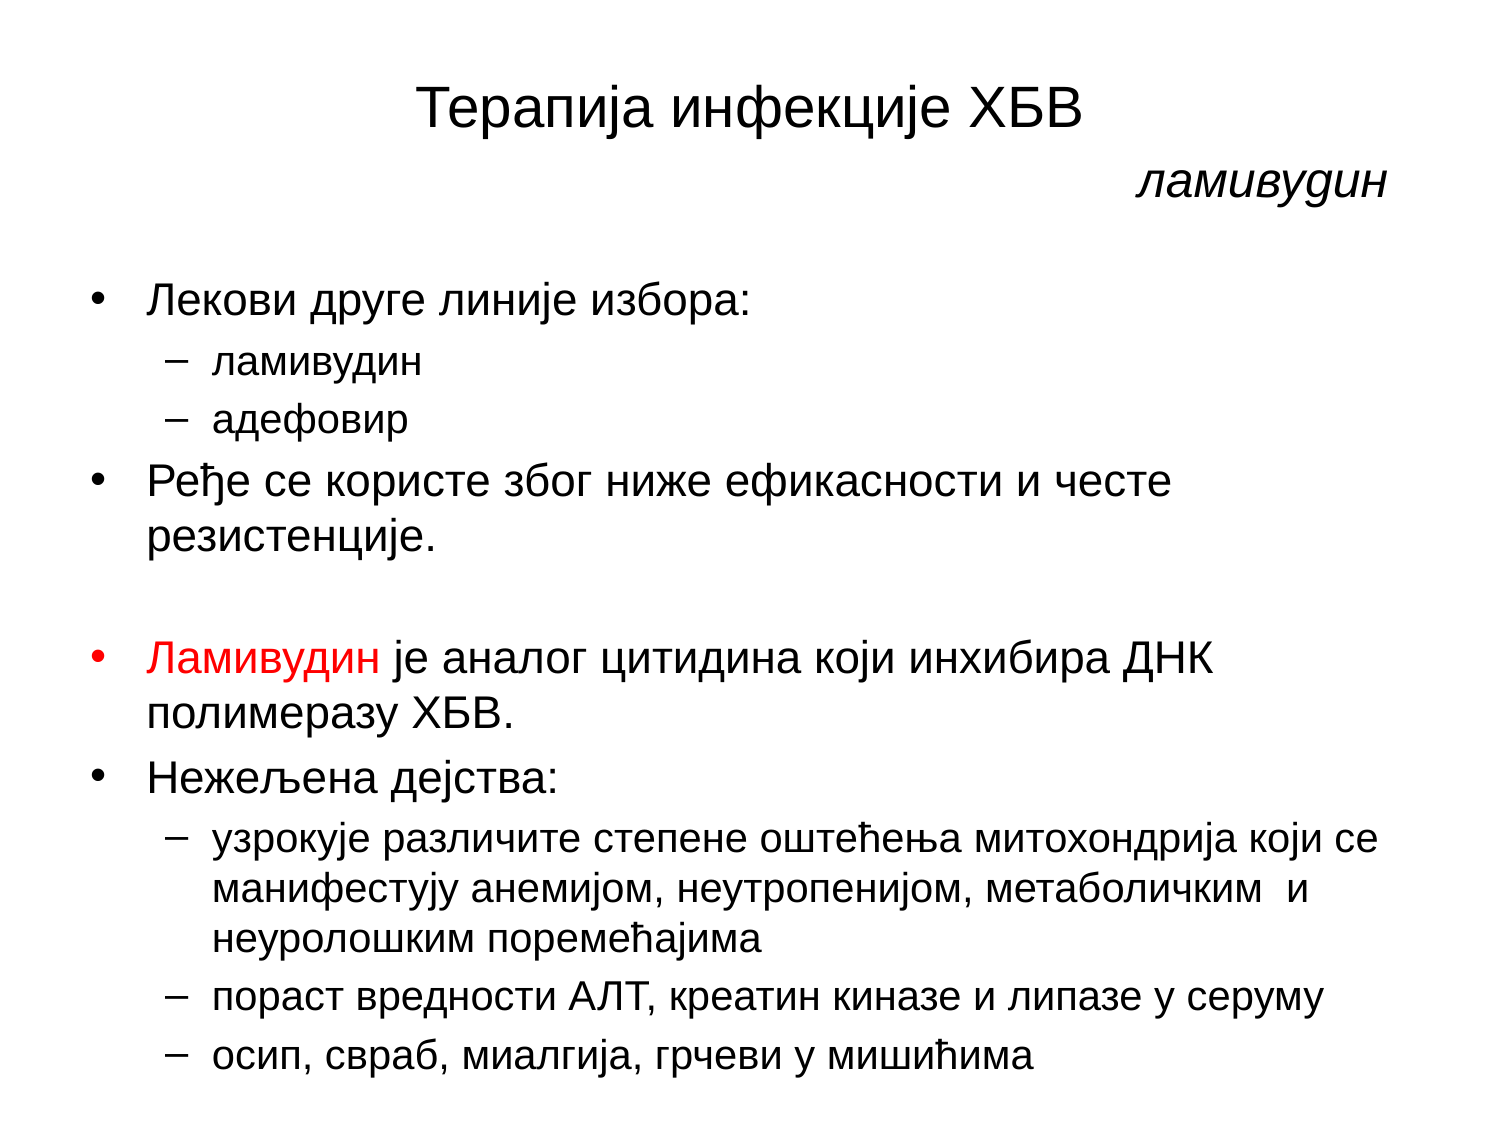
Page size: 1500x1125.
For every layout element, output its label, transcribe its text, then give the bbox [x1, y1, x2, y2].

title Терапија инфекције ХБВ ламивудин [75, 45, 1425, 233]
list Лекови друге линије избора: ламивудин адефовир Ређе се користе због ниже ефикасности и честе резистенције. Ламивудин је аналог цитидина који инхибира ДНК полимеразу ХБВ. Нежељена дејства: узрокује различите степене оштећења митохондрија који се манифестују анемијом, неутропенијом, метаболичким и неуролошким поремећајима пораст вредности АЛТ, креатин киназе и липазе у серуму осип, свраб, миалгија, грчеви у мишићима [75, 262, 1425, 1094]
